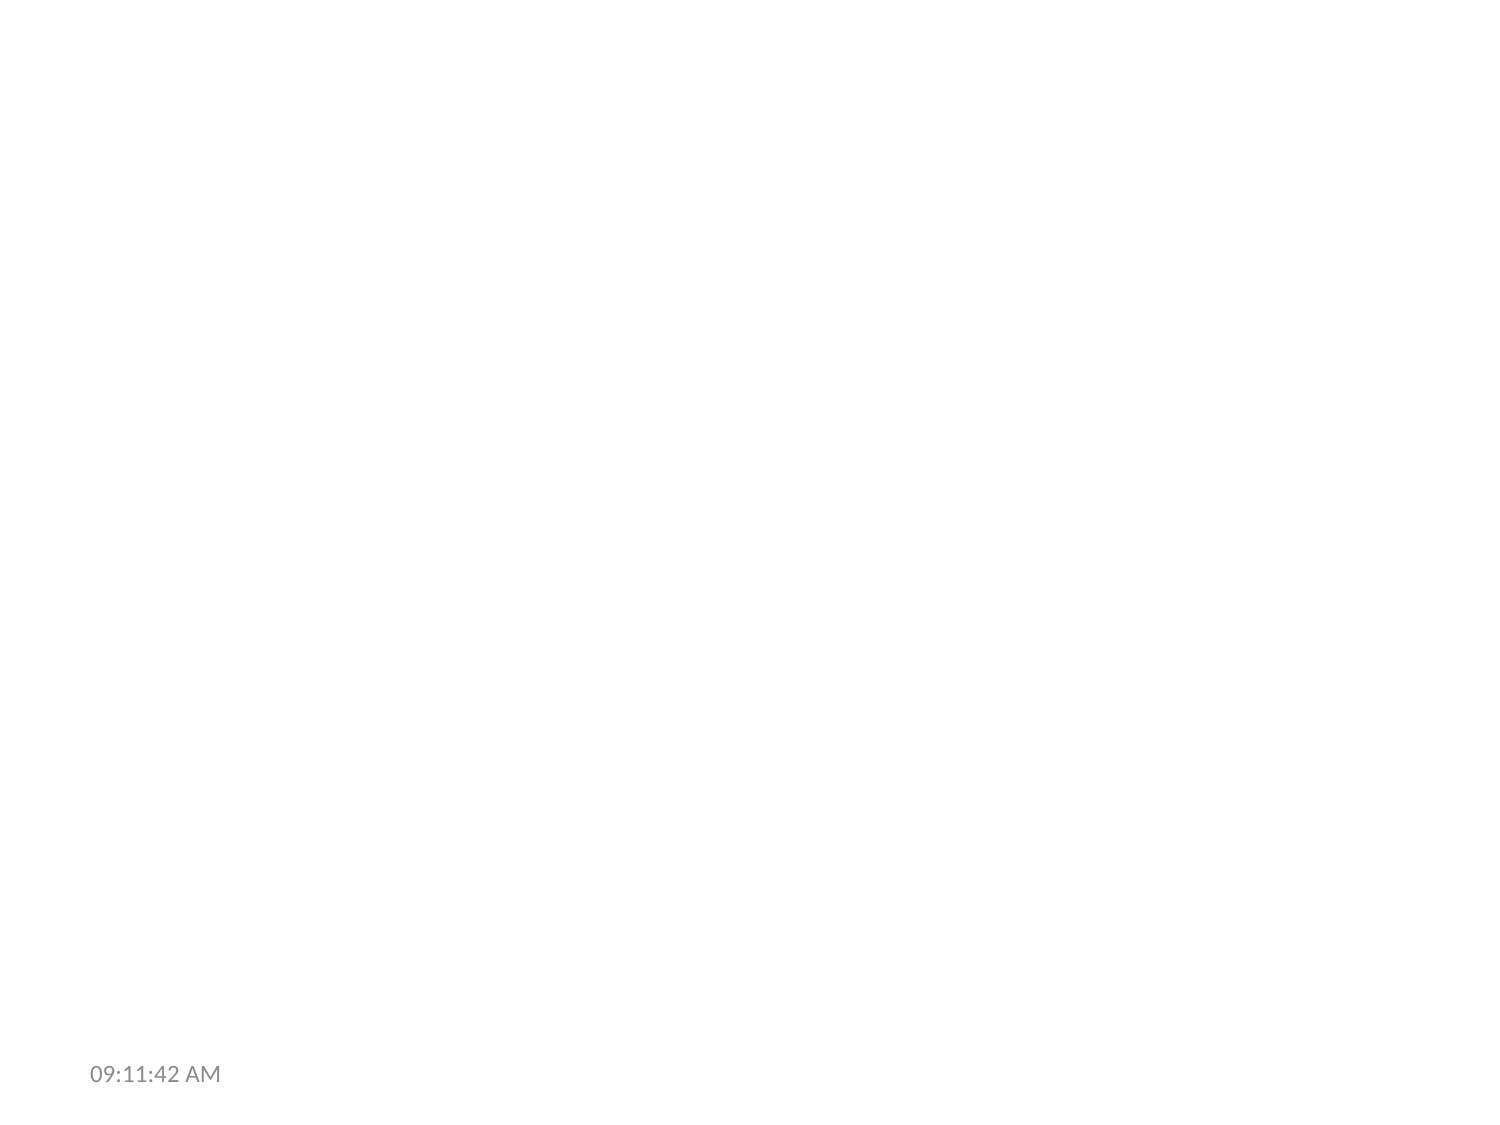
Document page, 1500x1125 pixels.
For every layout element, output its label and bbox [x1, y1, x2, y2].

slide_number [75, 1042, 425, 1103]
